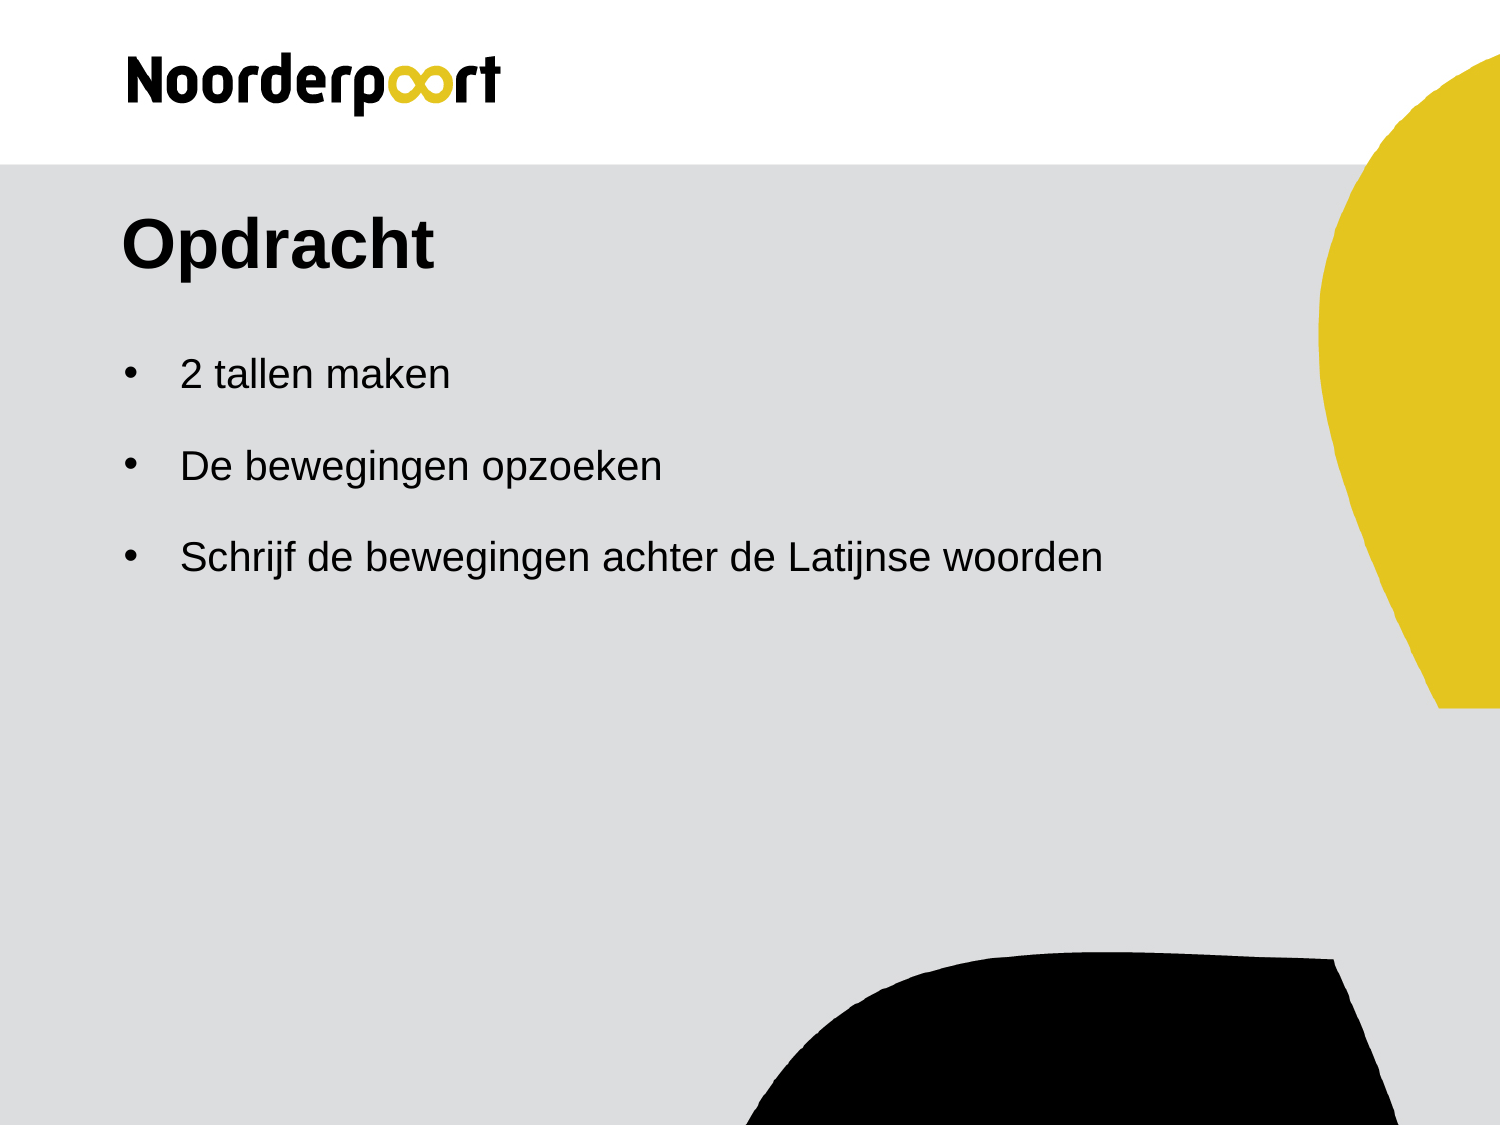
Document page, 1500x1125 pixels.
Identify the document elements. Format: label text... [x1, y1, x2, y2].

title Opdracht [106, 187, 1290, 294]
picture [0, 0, 1500, 1125]
list 2 tallen maken De bewegingen opzoeken Schrijf de bewegingen achter de Latijnse woorden [108, 343, 1292, 927]
